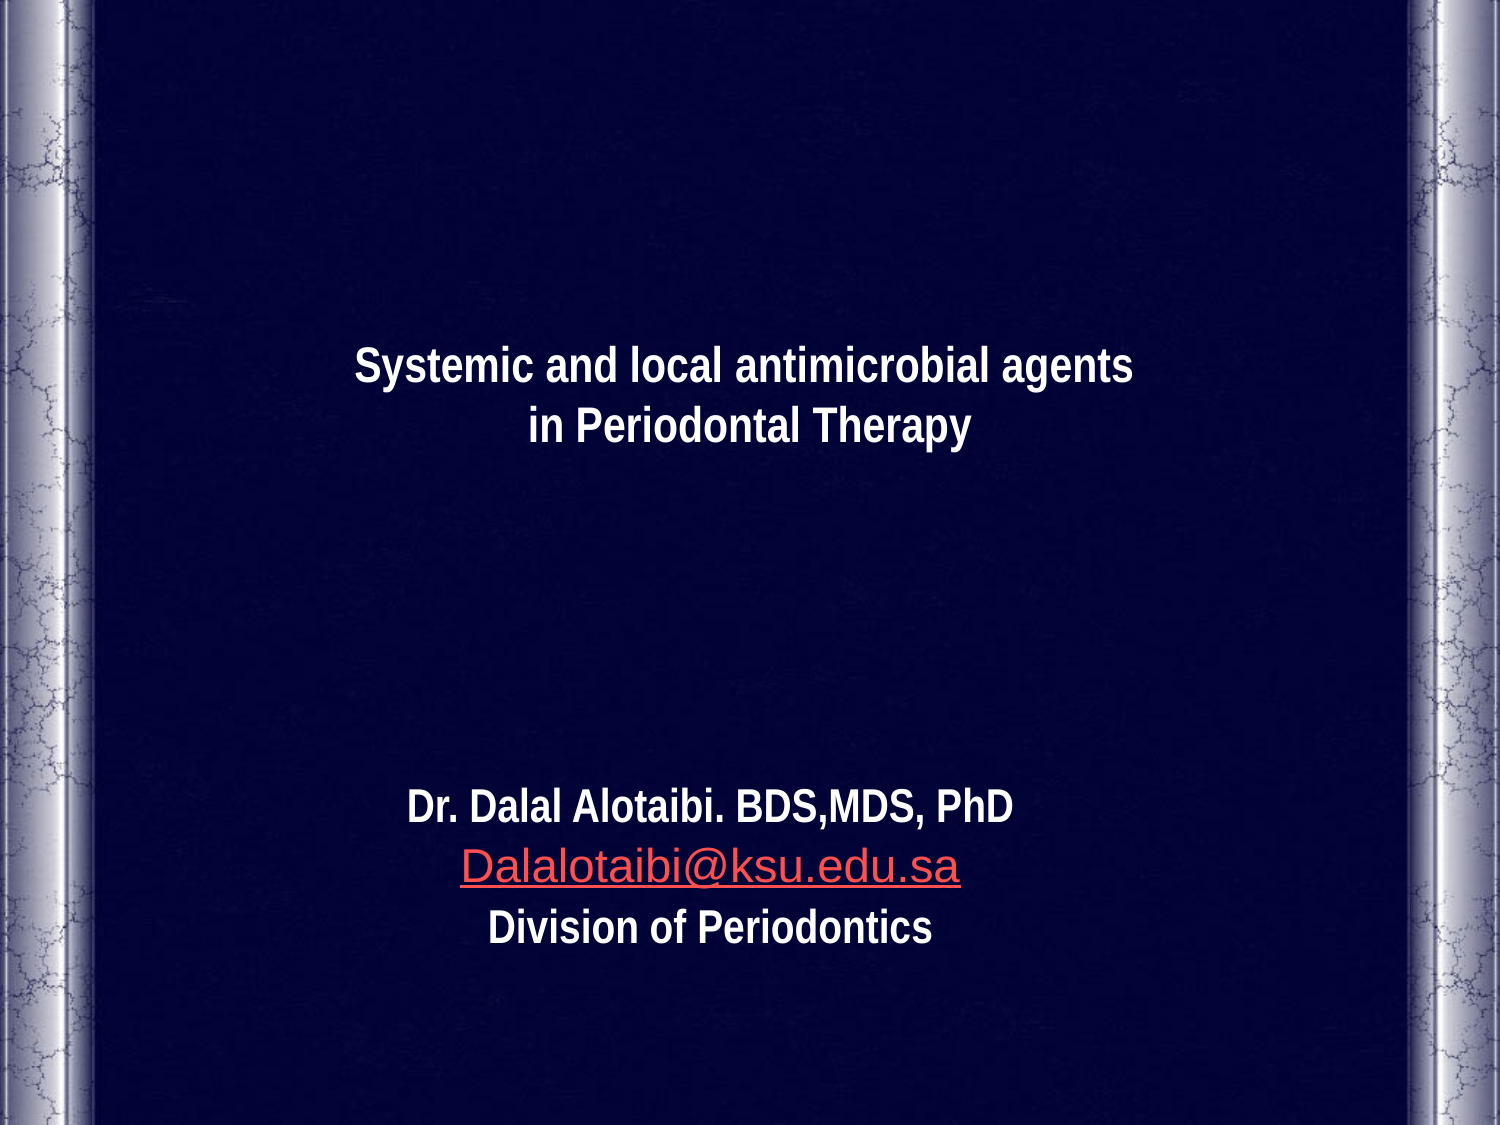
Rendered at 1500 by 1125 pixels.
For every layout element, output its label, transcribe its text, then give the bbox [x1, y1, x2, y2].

subtitle Dr. Dalal Alotaibi. BDS,MDS, PhD Dalalotaibi@ksu.edu.sa Division of Periodontics [232, 772, 1189, 964]
picture [0, 583, 1500, 1125]
picture [0, 0, 1500, 322]
title Systemic and local antimicrobial agents in Periodontal Therapy [0, 322, 1500, 583]
